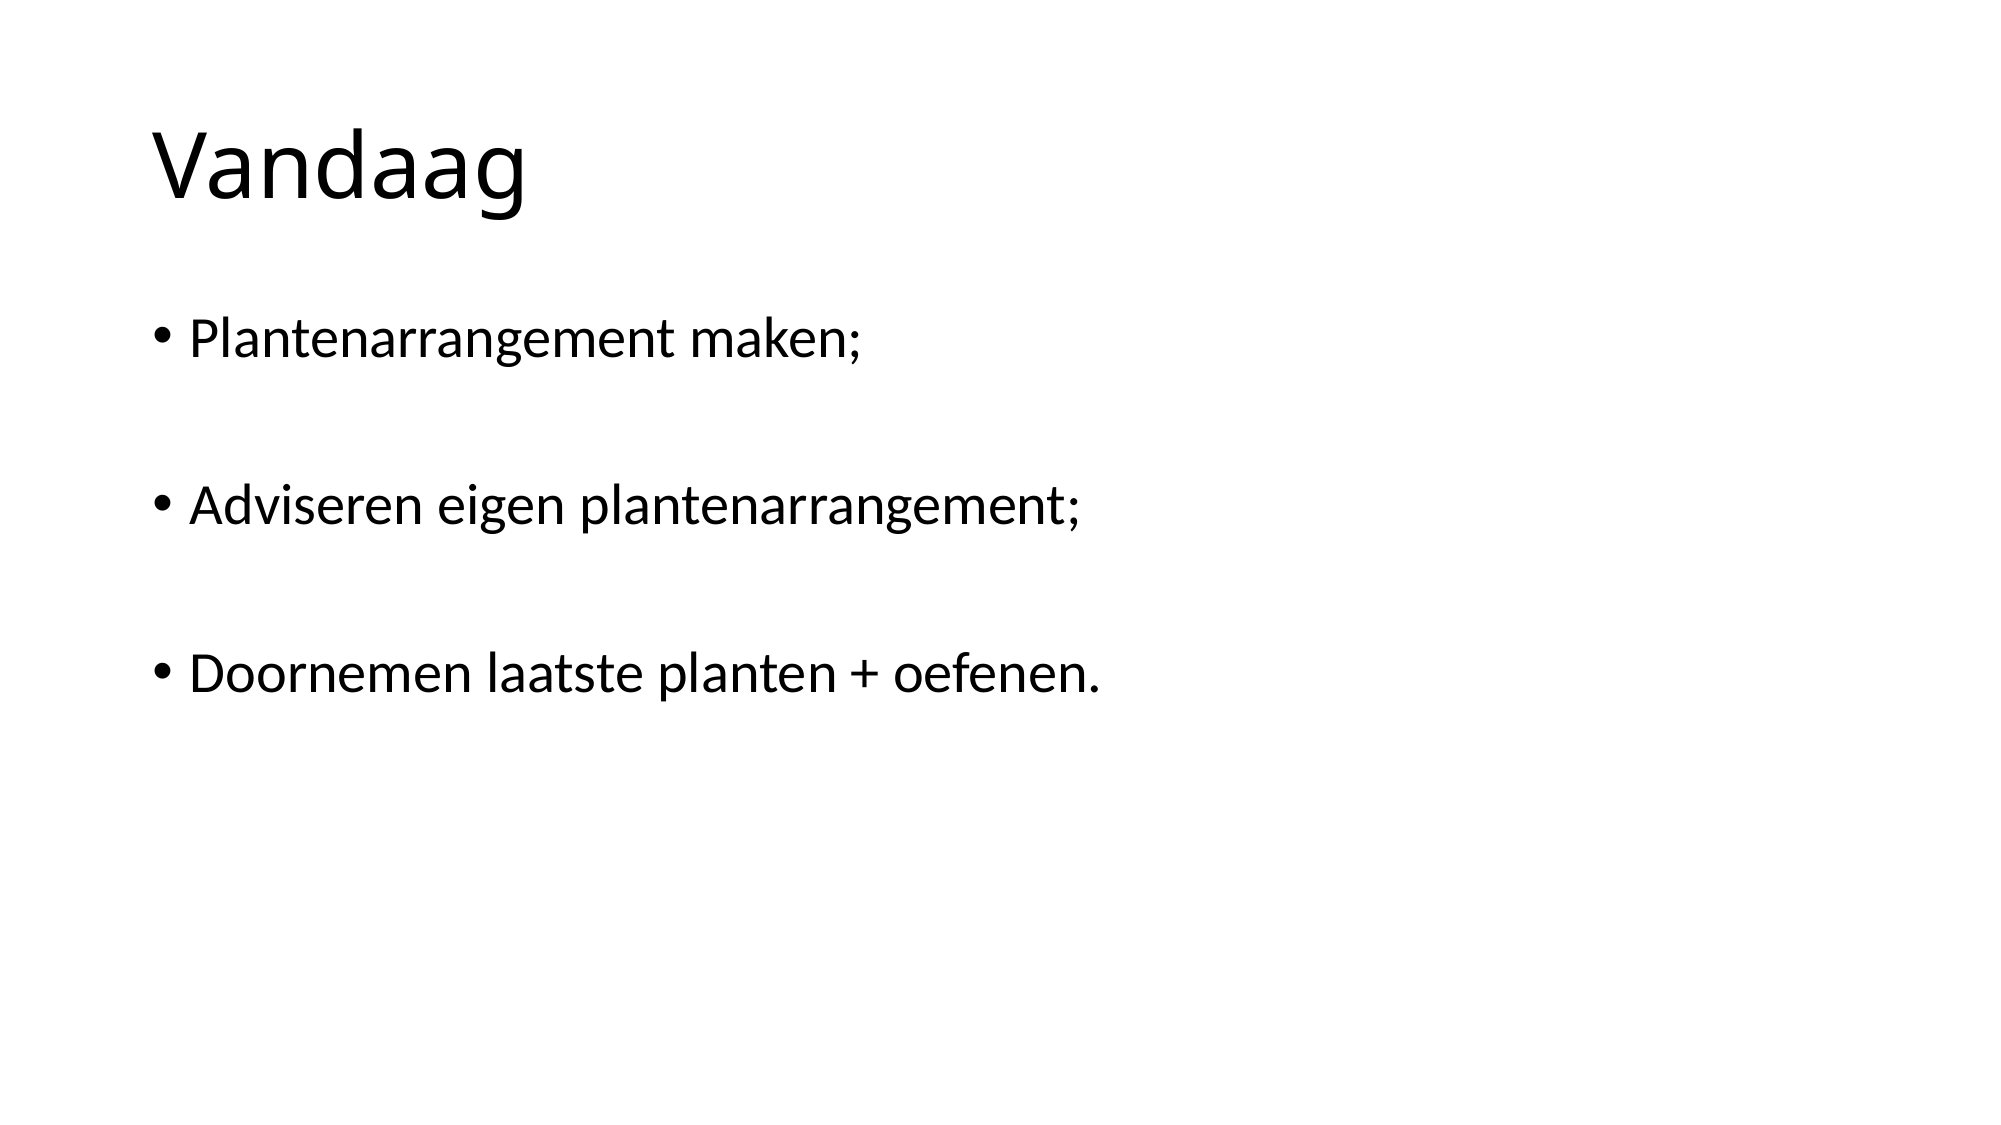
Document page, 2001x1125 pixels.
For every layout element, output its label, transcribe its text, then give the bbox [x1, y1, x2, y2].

list Plantenarrangement maken; Adviseren eigen plantenarrangement; Doornemen laatste planten + oefenen. [137, 299, 1863, 1014]
title Vandaag [137, 59, 1863, 278]
